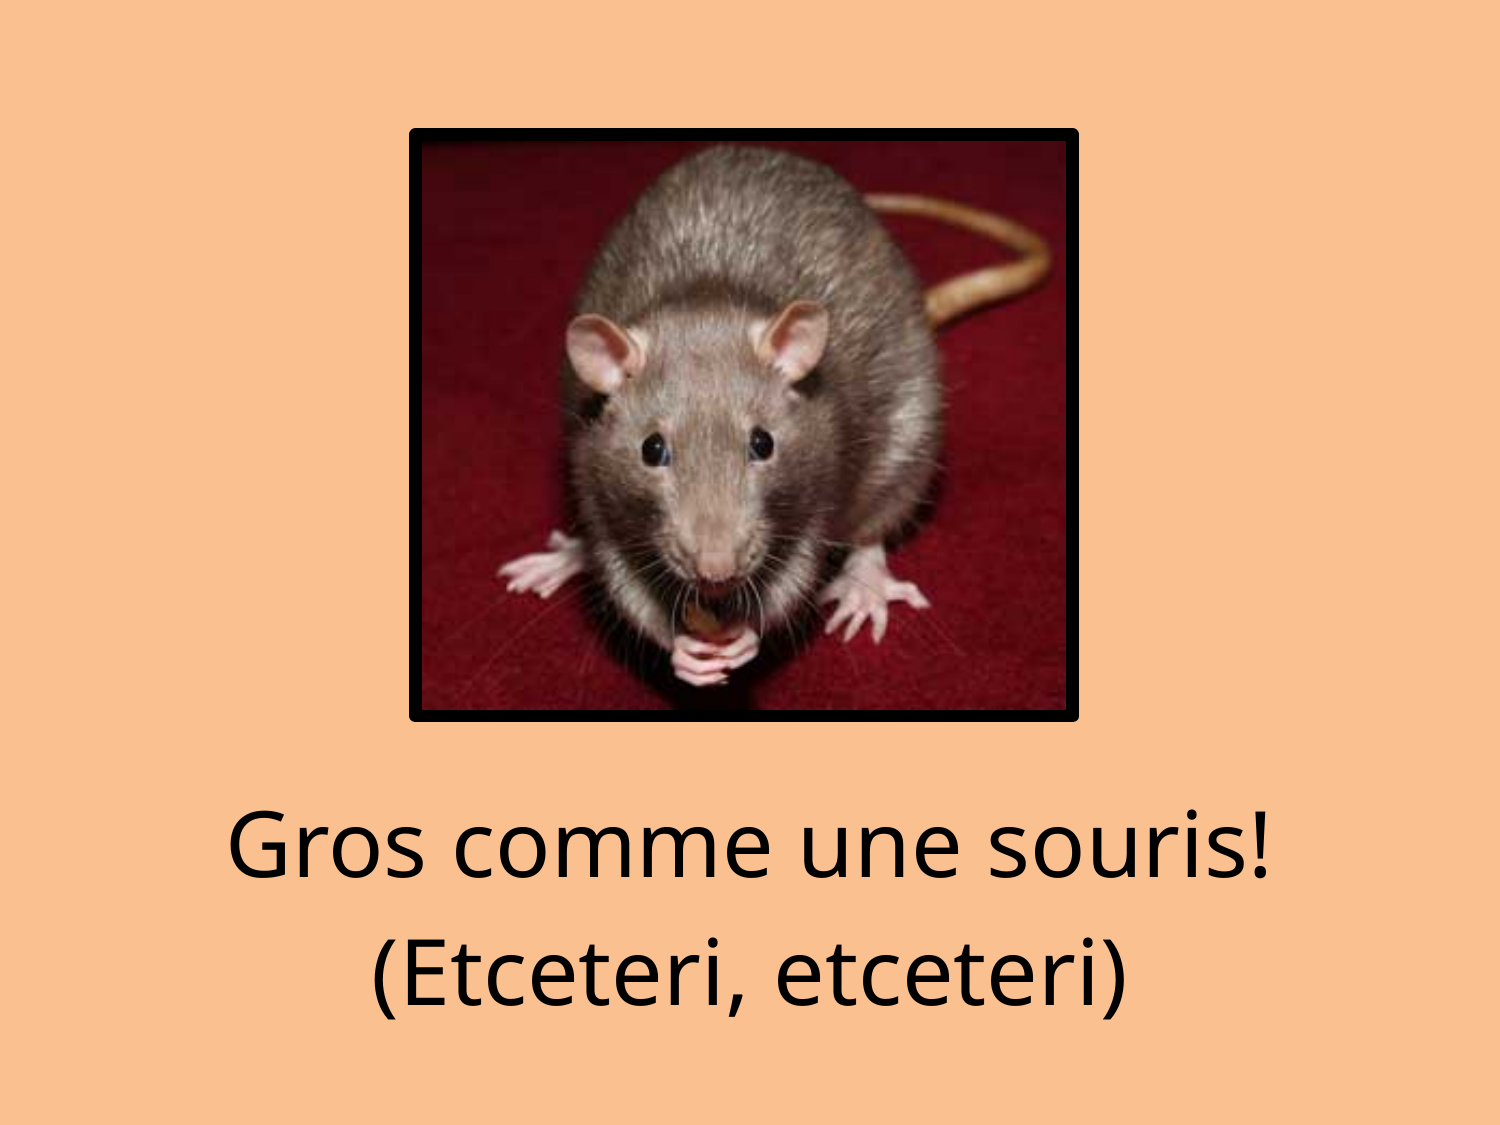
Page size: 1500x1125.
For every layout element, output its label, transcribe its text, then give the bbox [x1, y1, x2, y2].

picture [421, 140, 1067, 711]
list Gros comme une souris! (Etceteri, etceteri) [75, 778, 1425, 1067]
